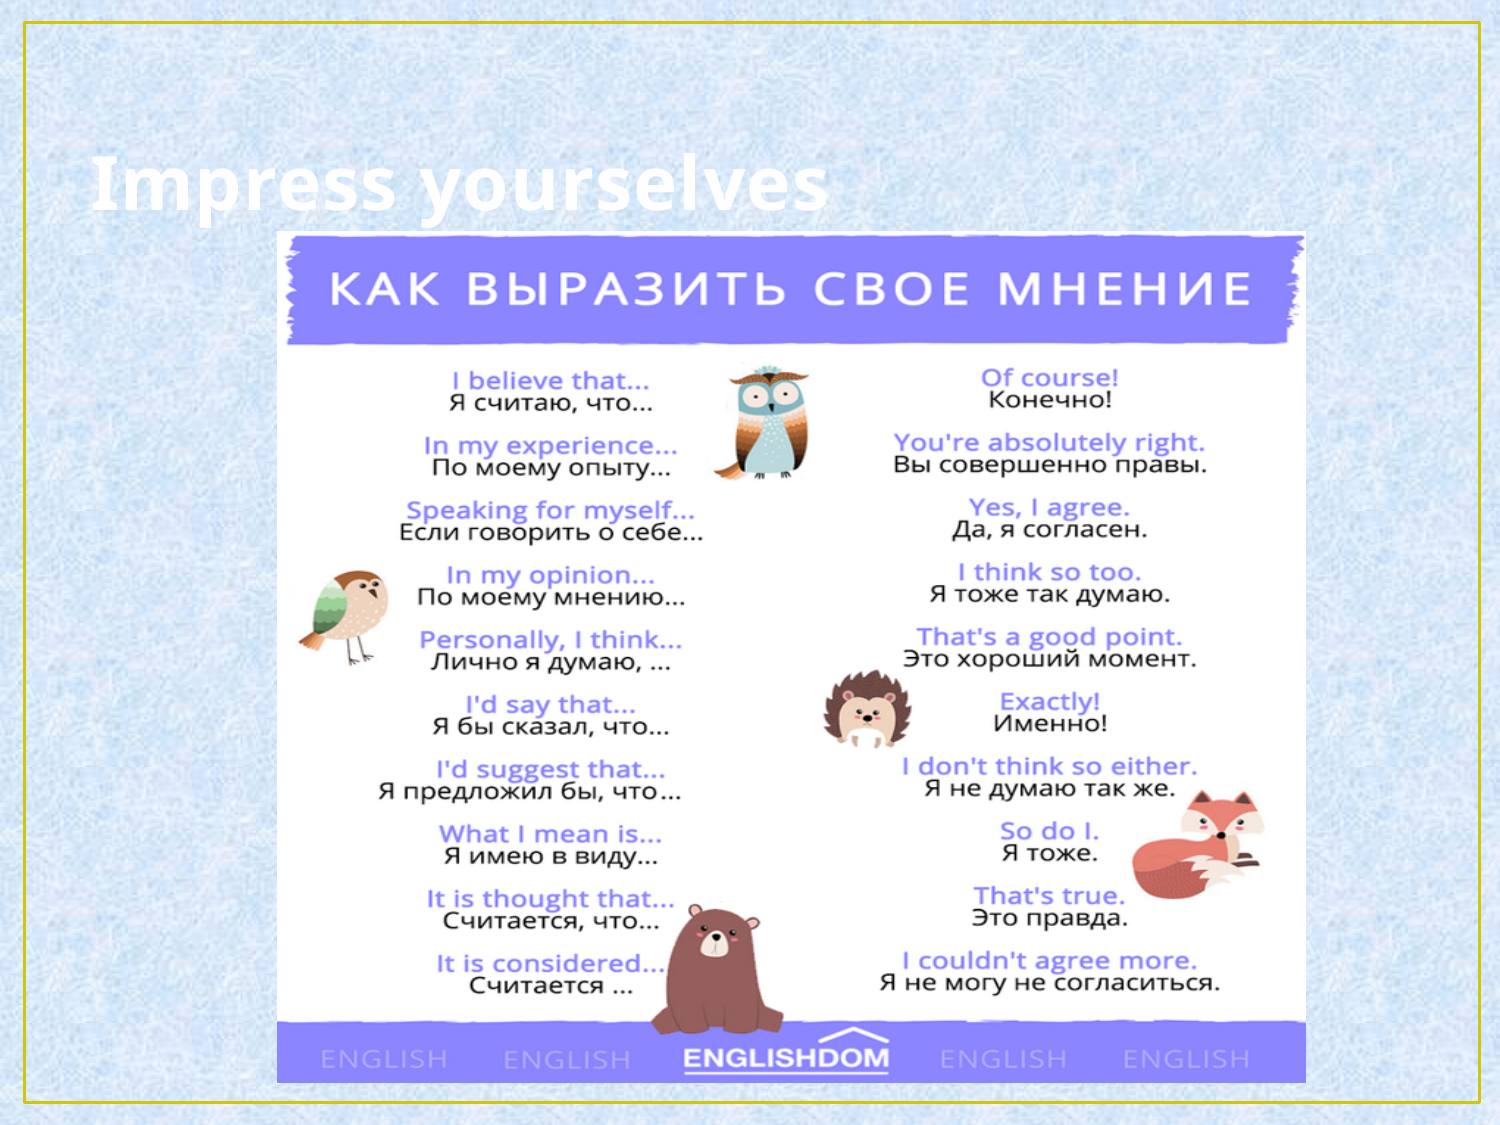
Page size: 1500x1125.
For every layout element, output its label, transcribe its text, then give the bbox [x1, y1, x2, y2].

picture [0, 0, 1500, 1125]
title Impress yourselves [75, 45, 1425, 233]
